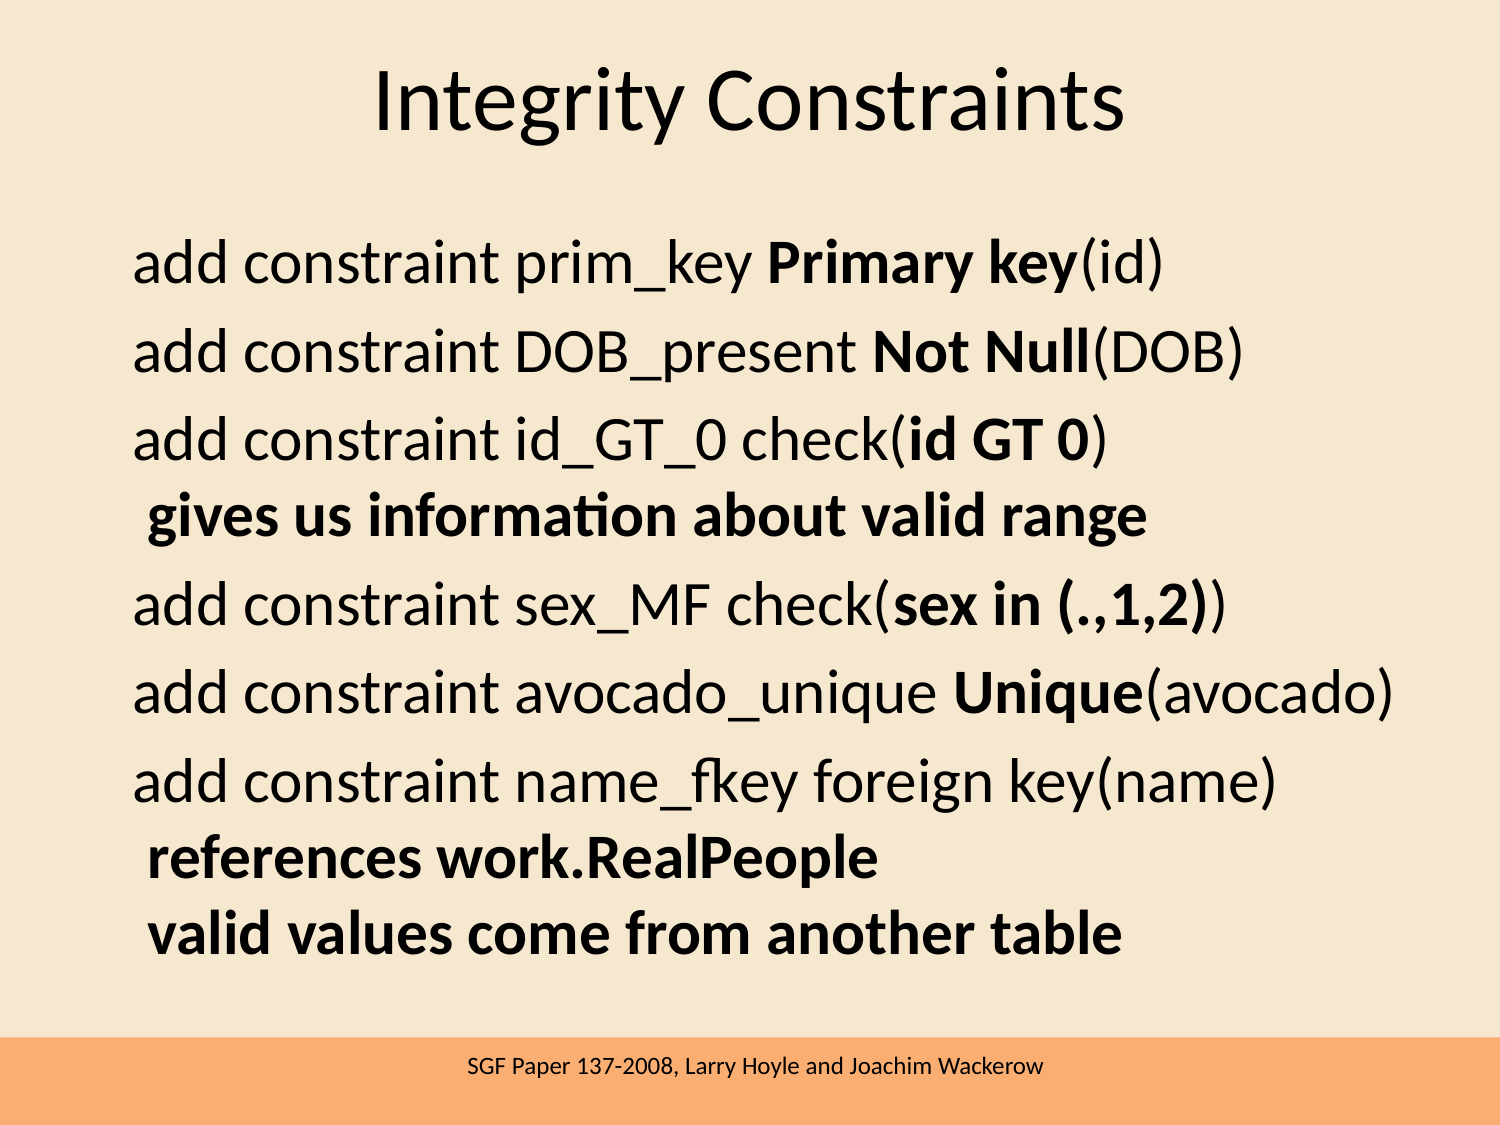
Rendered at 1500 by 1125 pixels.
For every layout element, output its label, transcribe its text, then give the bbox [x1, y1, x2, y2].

footer SGF Paper 137-2008, Larry Hoyle and Joachim Wackerow [399, 1042, 1113, 1103]
title Integrity Constraints [75, 0, 1425, 188]
list add constraint prim_key Primary key(id) add constraint DOB_present Not Null(DOB) add constraint id_GT_0 check(id GT 0) gives us information about valid range add constraint sex_MF check(sex in (.,1,2)) add constraint avocado_unique Unique(avocado) add constraint name_fkey foreign key(name) references work.RealPeople valid values come from another table [75, 212, 1425, 1005]
